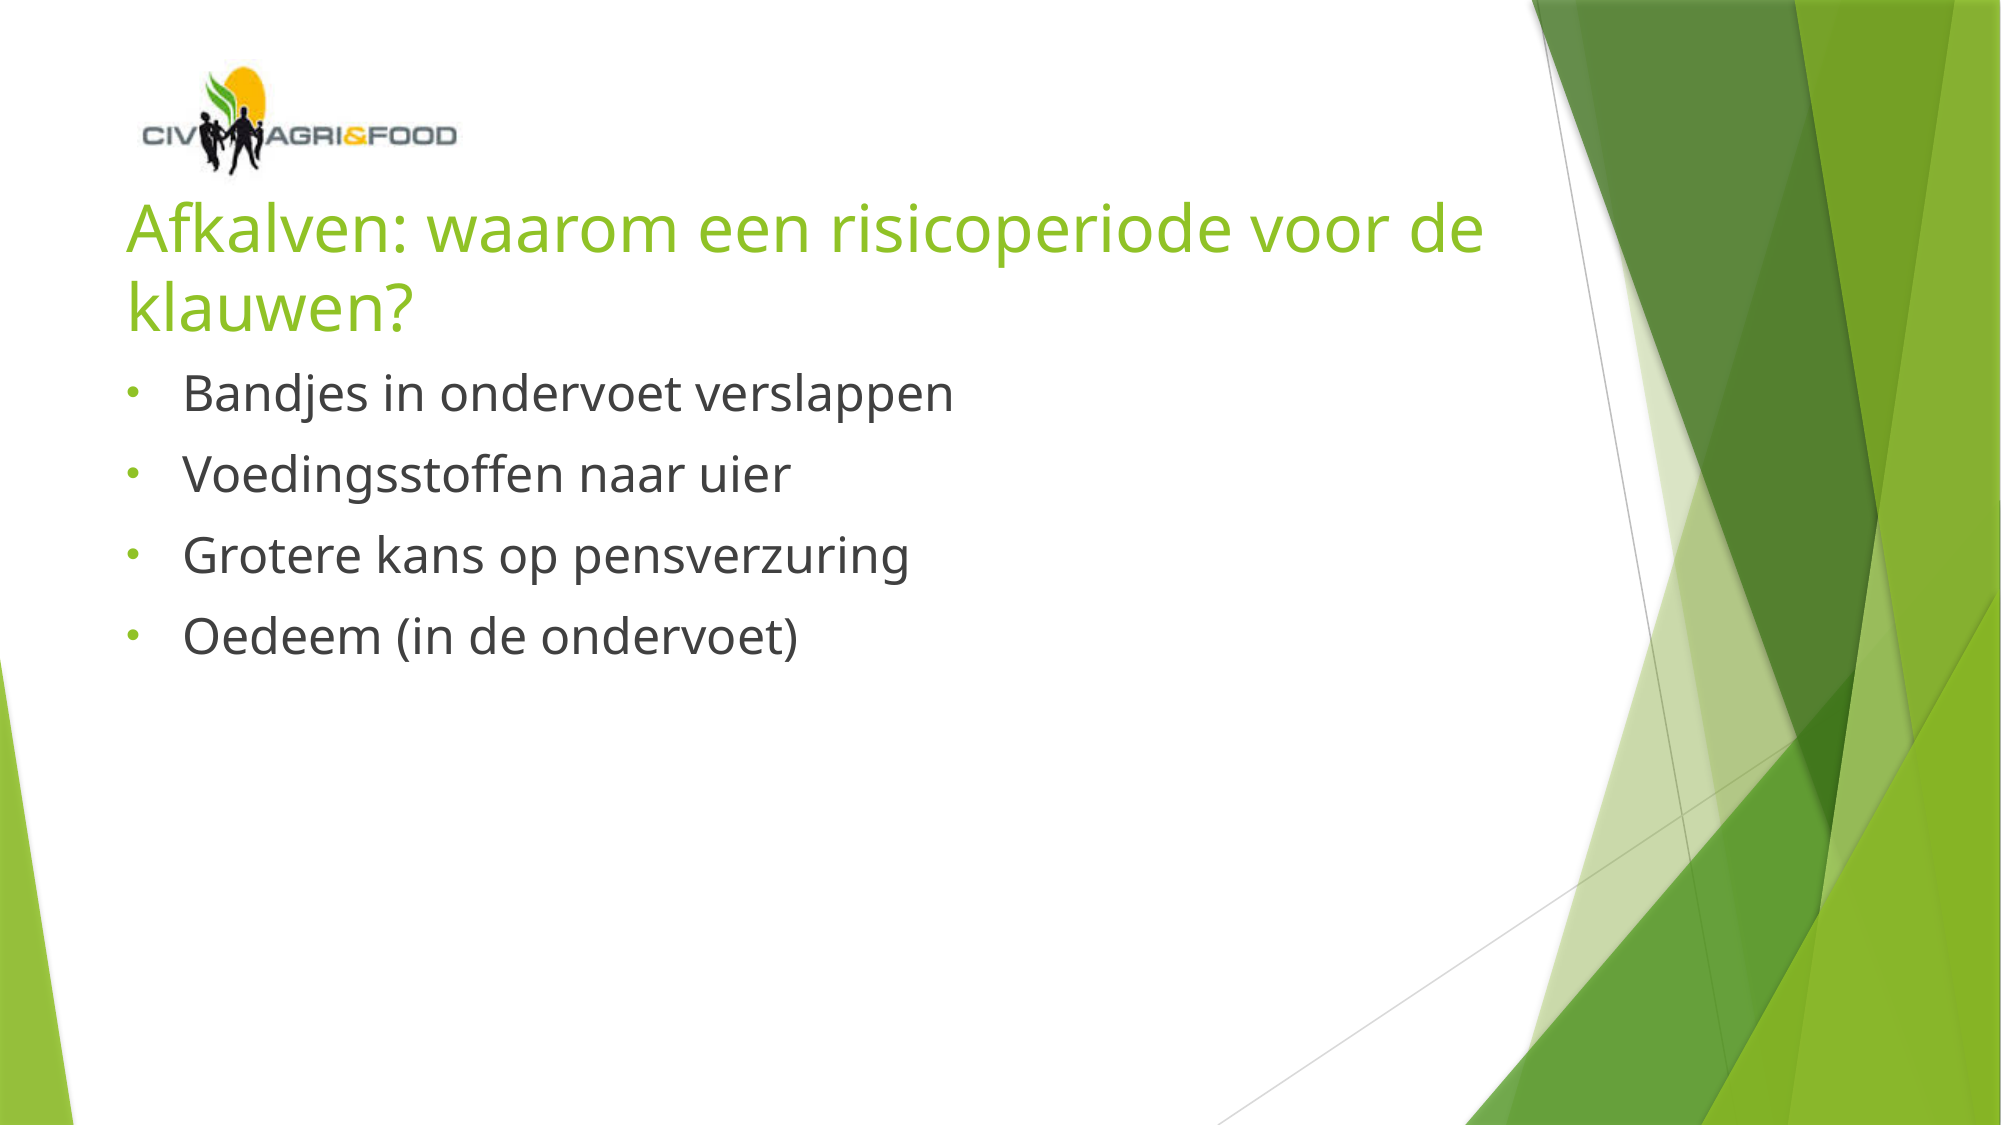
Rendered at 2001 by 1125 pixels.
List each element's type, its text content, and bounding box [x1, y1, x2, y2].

picture [137, 59, 463, 99]
list Bandjes in ondervoet verslappen Voedingsstoffen naar uier Grotere kans op pensverzuring Oedeem (in de ondervoet) [111, 354, 1522, 992]
title Afkalven: waarom een risicoperiode voor de klauwen? [111, 99, 1522, 354]
